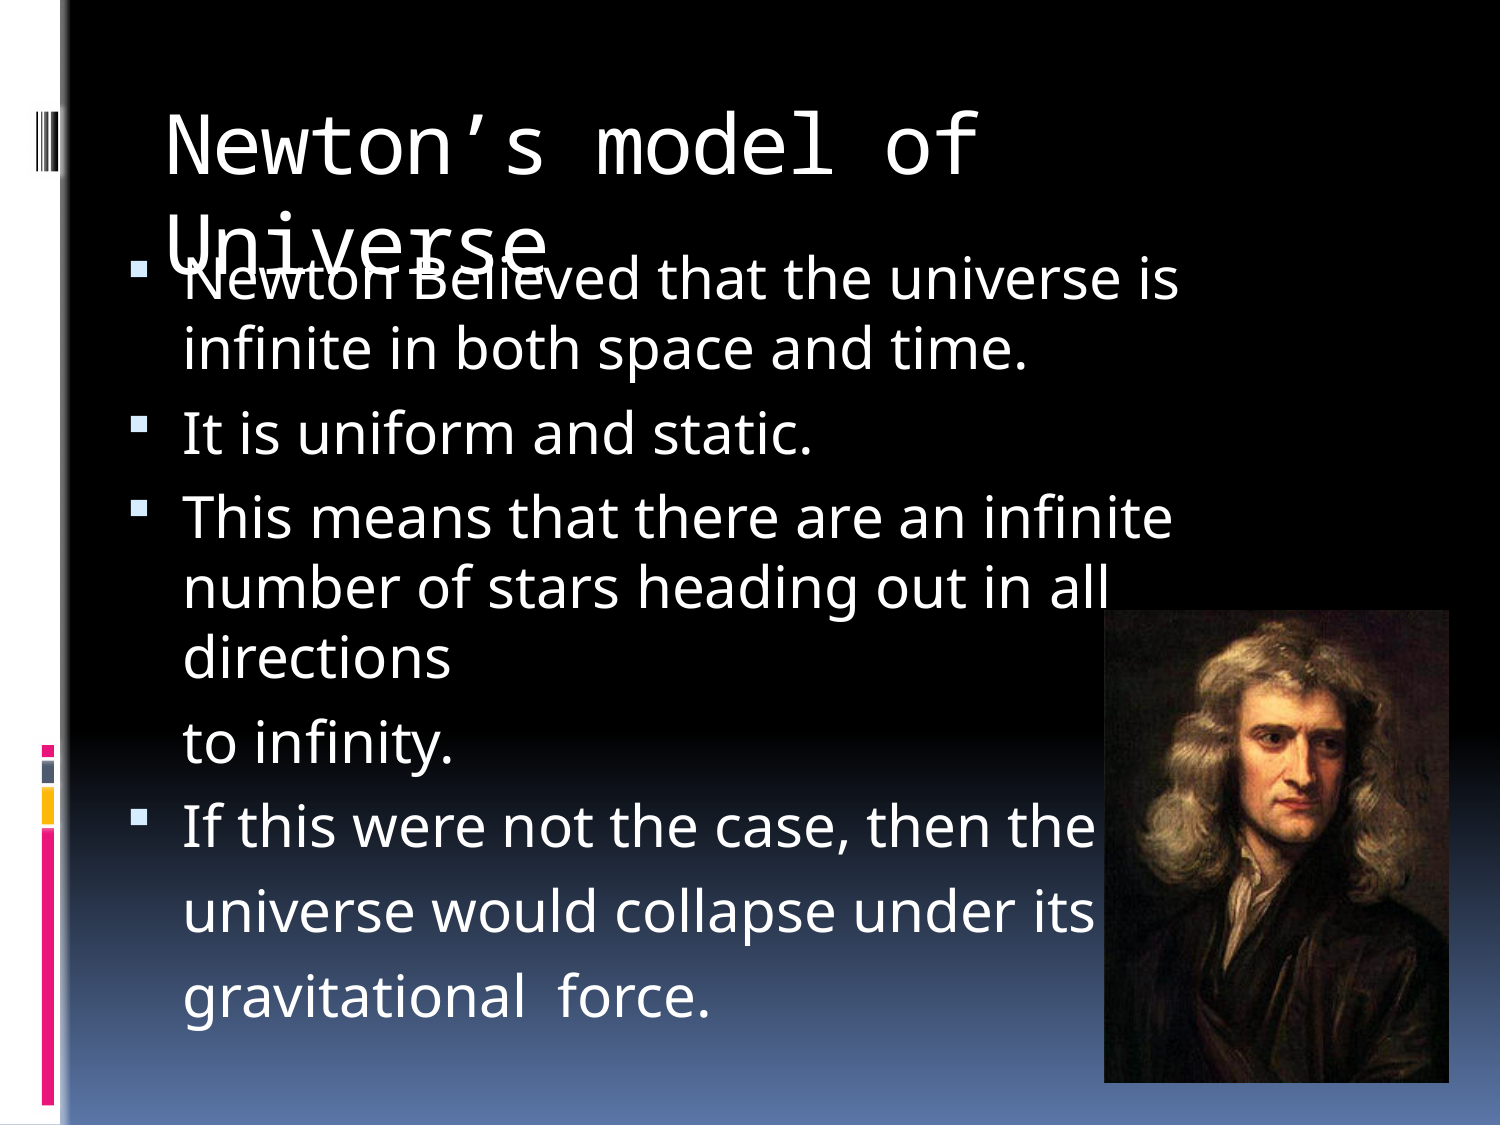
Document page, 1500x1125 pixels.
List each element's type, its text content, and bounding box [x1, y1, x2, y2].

title Newton’s model of Universe [150, 83, 1425, 234]
picture [1103, 610, 1449, 1083]
list Newton Believed that the universe is infinite in both space and time. It is uniform and static. This means that there are an infinite number of stars heading out in all directions to infinity. If this were not the case, then the universe would collapse under its own gravitational force. [100, 233, 1376, 984]
